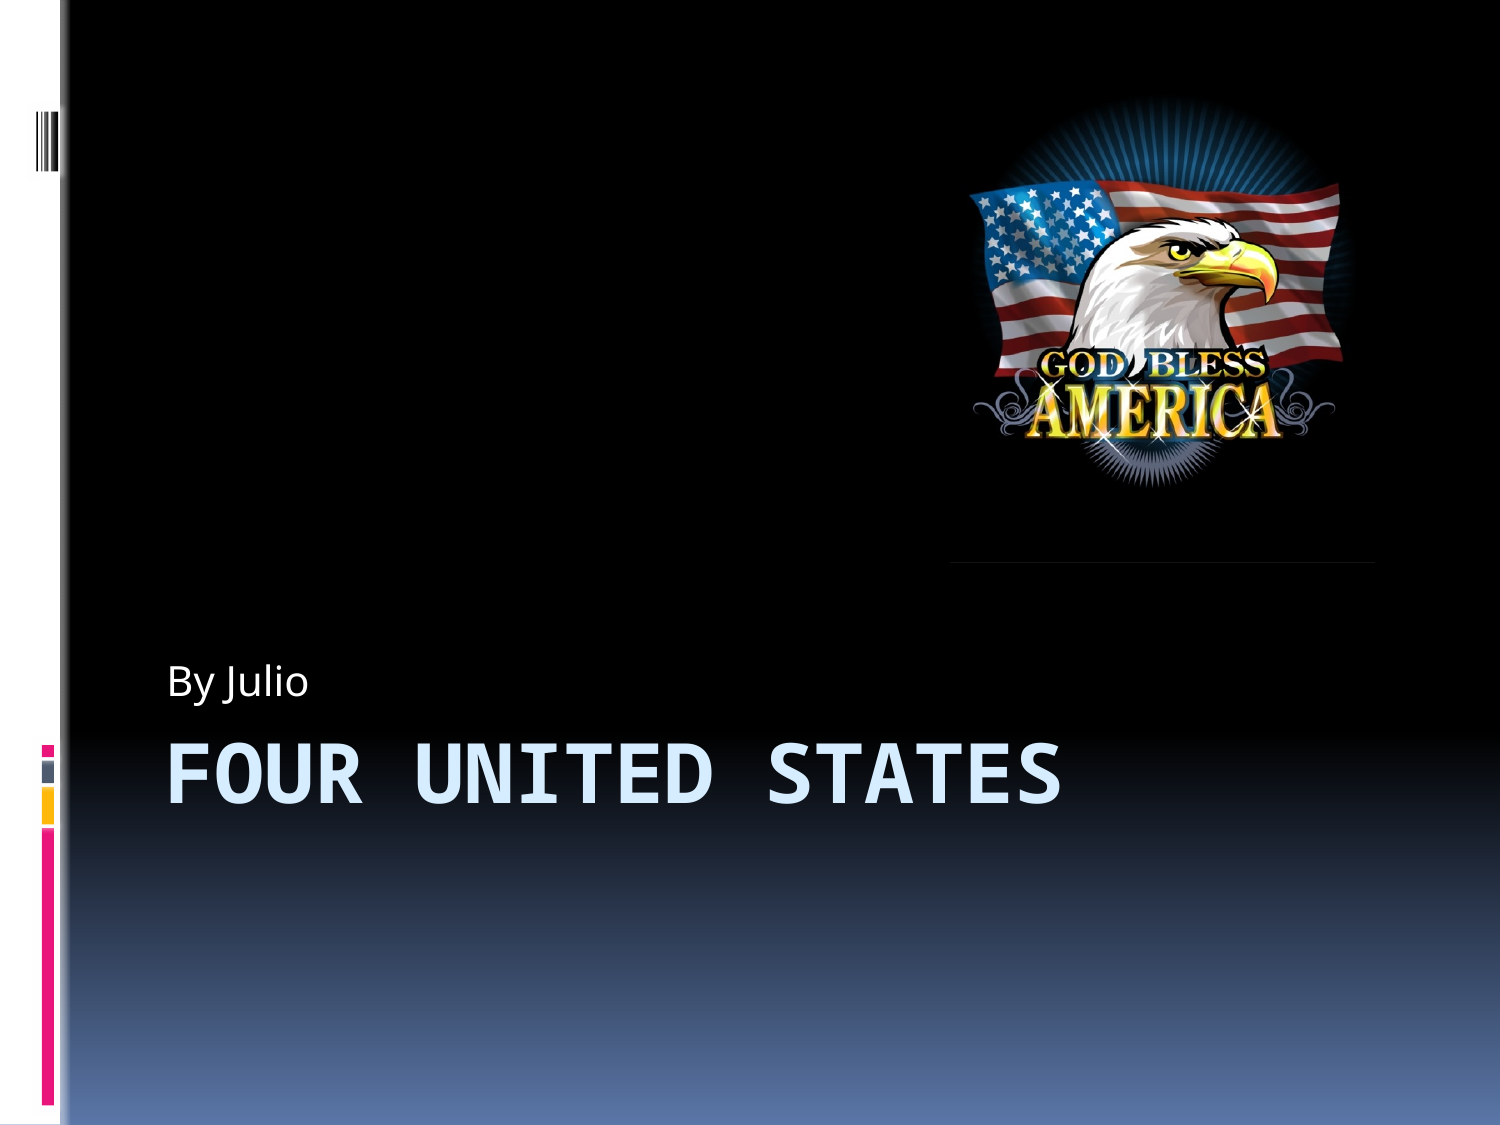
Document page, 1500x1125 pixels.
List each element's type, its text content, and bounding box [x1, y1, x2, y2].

picture [949, 62, 1376, 563]
subtitle By Julio [150, 464, 1425, 713]
title Four United States [150, 713, 1425, 1037]
